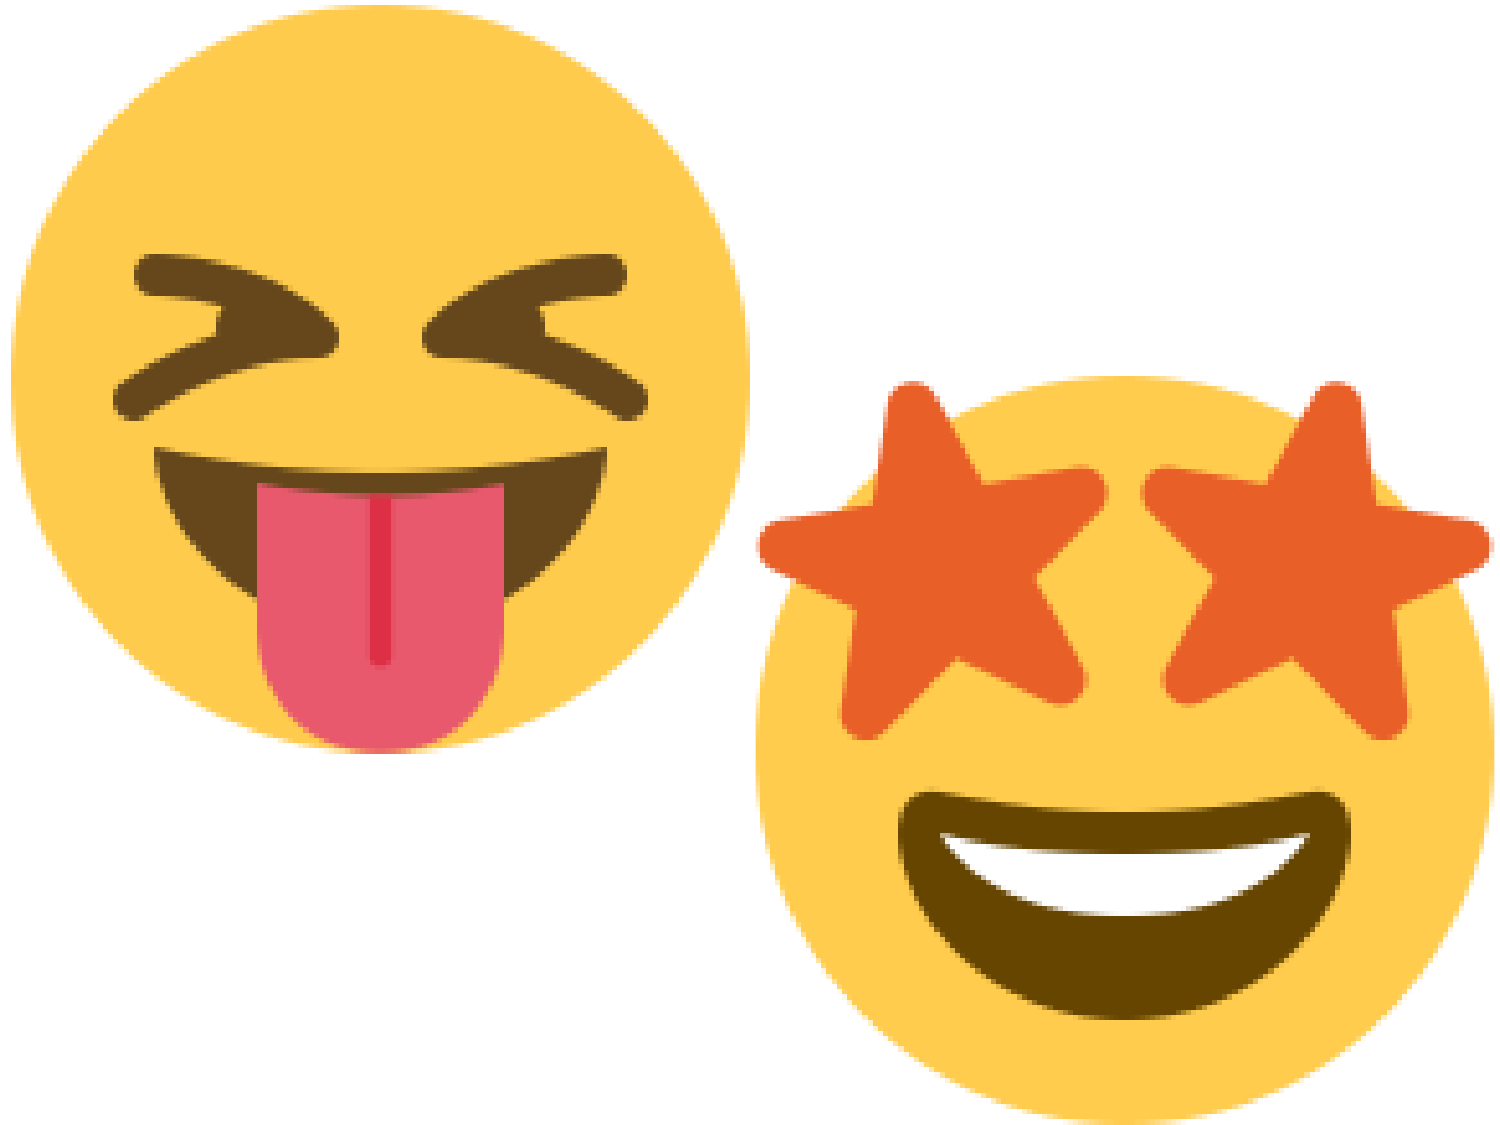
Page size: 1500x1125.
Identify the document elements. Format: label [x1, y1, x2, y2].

text_box [11, 5, 751, 754]
text_box [755, 376, 1495, 1125]
